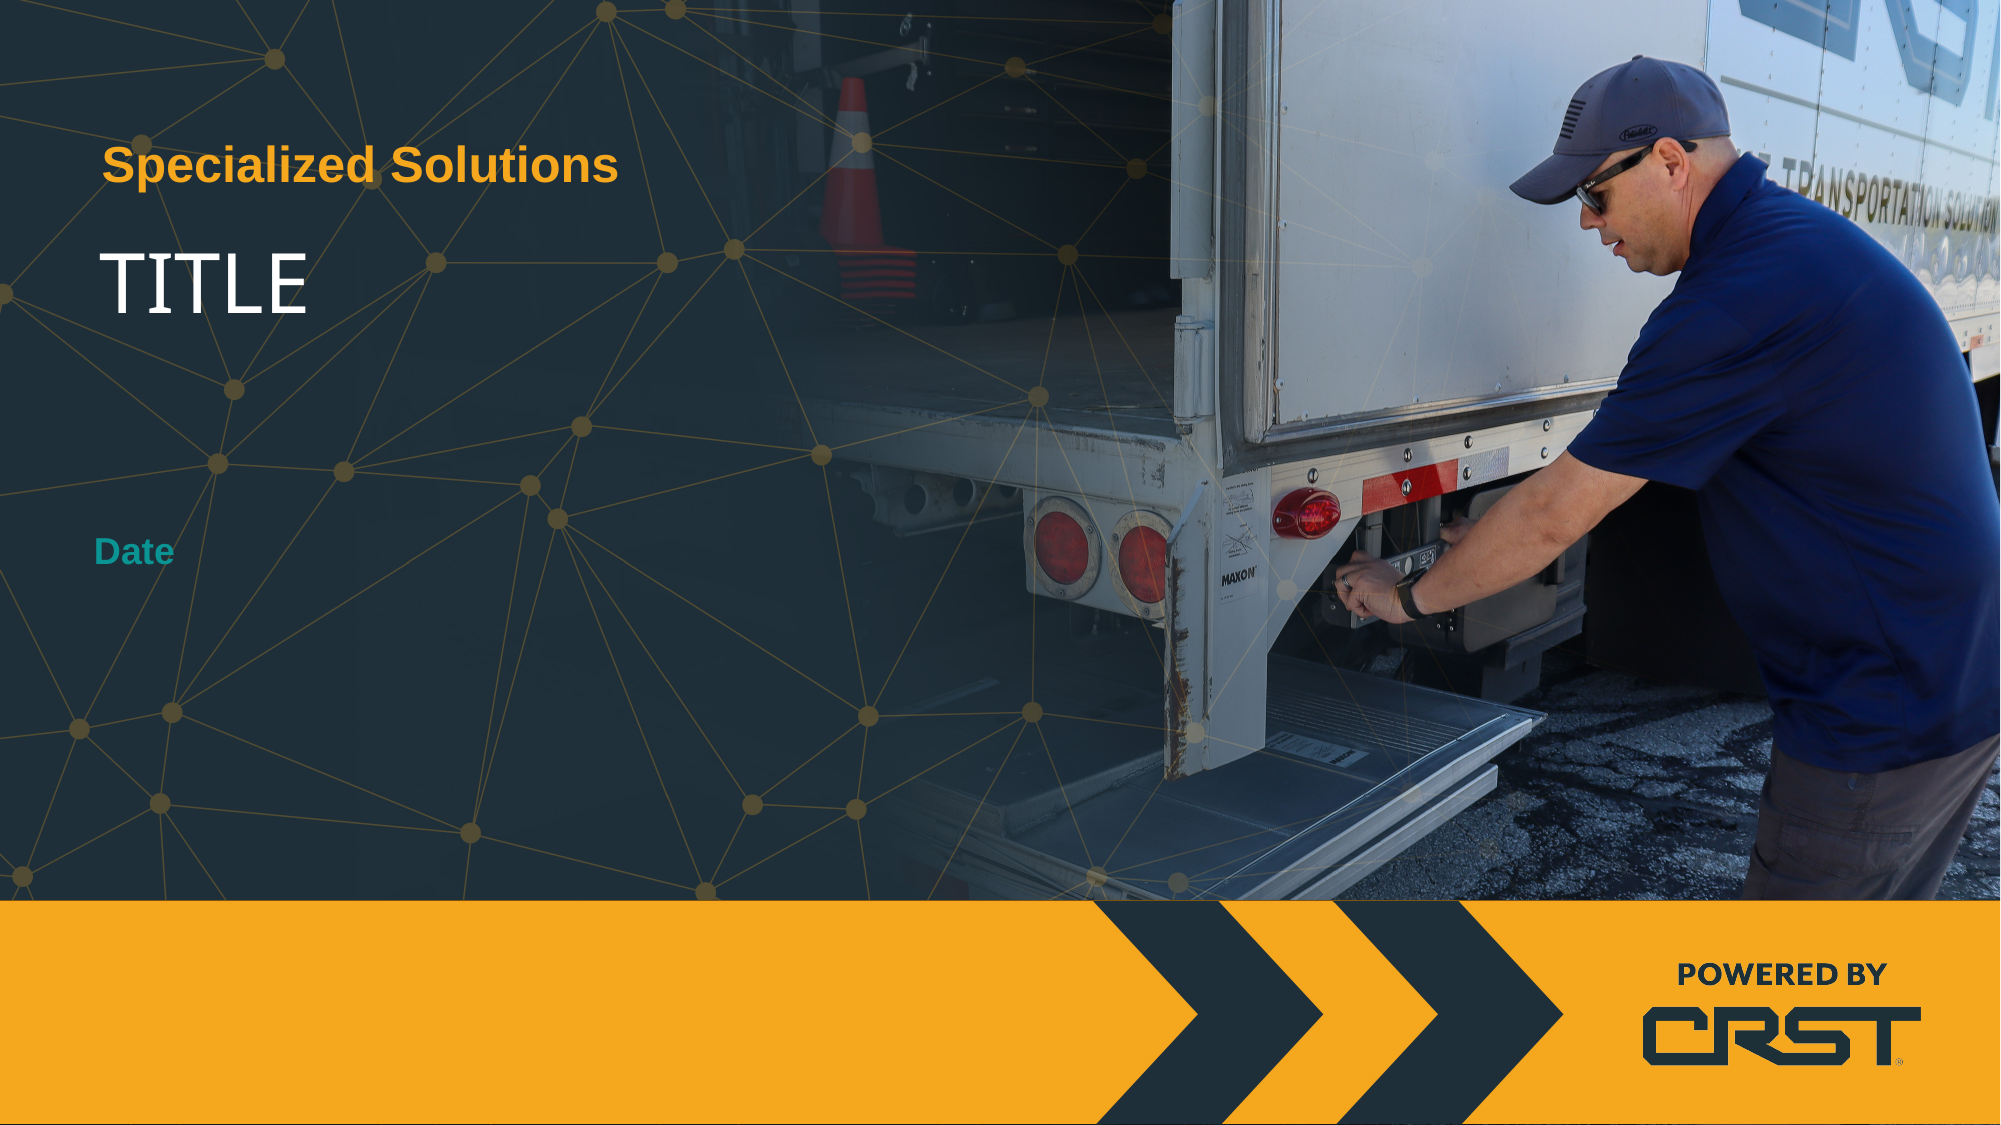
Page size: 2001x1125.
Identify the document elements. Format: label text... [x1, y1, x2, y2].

text_box Date [79, 519, 530, 579]
list Specialized Solutions [86, 131, 1601, 202]
list TITLE [84, 243, 1599, 454]
picture [0, 0, 2001, 1125]
